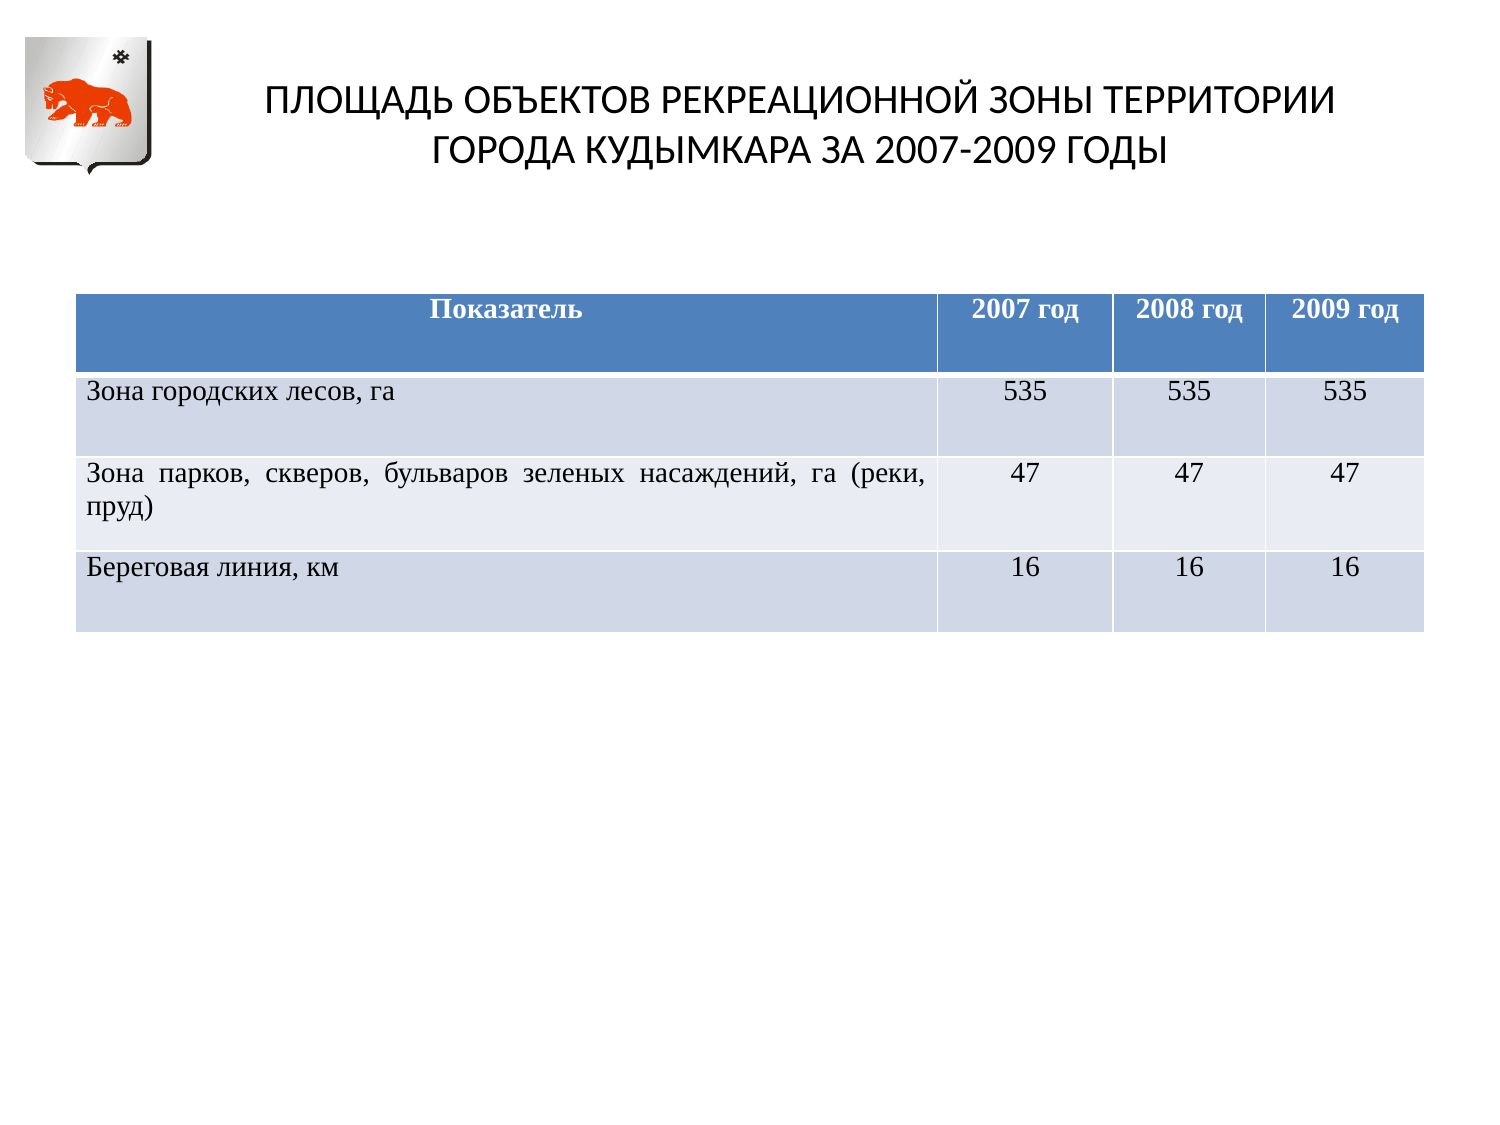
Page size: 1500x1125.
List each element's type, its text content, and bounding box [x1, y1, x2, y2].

table_header 2009 год [1266, 294, 1424, 372]
table_cell 47 [1266, 458, 1424, 550]
table_cell 16 [1266, 552, 1424, 632]
table_header 2007 год [938, 294, 1112, 372]
table_cell 47 [1114, 458, 1265, 550]
table_cell 535 [1114, 378, 1265, 456]
title ПЛОЩАДЬ ОБЪЕКТОВ РЕКРЕАЦИОННОЙ ЗОНЫ ТЕРРИТОРИИ ГОРОДА КУДЫМКАРА ЗА 2007-2009 ГОДЫ [175, 45, 1425, 200]
table_header Показатель [76, 294, 937, 372]
table_cell 16 [1114, 552, 1265, 632]
table_cell 47 [938, 458, 1112, 550]
table_cell Зона городских лесов, га [76, 378, 937, 456]
table_cell Береговая линия, км [76, 552, 937, 632]
table_cell Зона парков, скверов, бульваров зеленых насаждений, га (реки, пруд) [76, 458, 937, 550]
table_cell 535 [1266, 378, 1424, 456]
table_header 2008 год [1114, 294, 1265, 372]
table_cell 535 [938, 378, 1112, 456]
picture [23, 34, 153, 176]
table_cell 16 [938, 552, 1112, 632]
